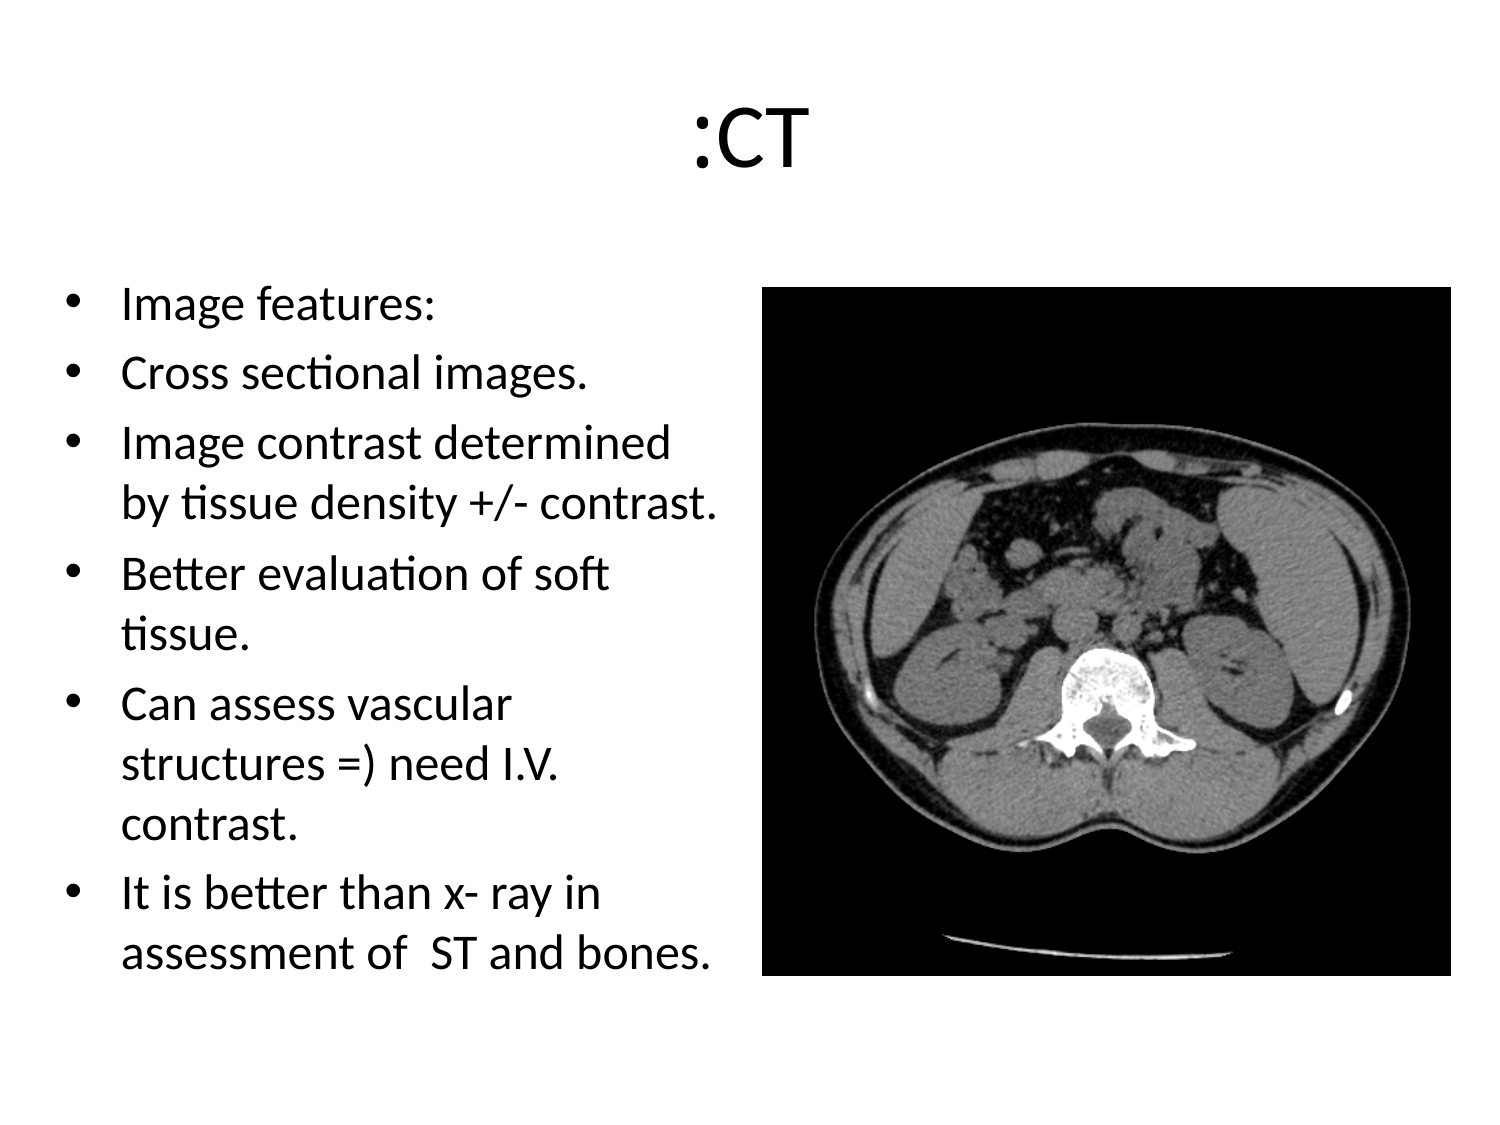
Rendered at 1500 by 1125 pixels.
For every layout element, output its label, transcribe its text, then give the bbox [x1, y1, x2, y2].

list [762, 287, 1451, 976]
list Image features: Cross sectional images. Image contrast determined by tissue density +/- contrast. Better evaluation of soft tissue. Can assess vascular structures =) need I.V. contrast. It is better than x- ray in assessment of ST and bones. [49, 262, 737, 1001]
title CT: [49, 37, 1451, 225]
